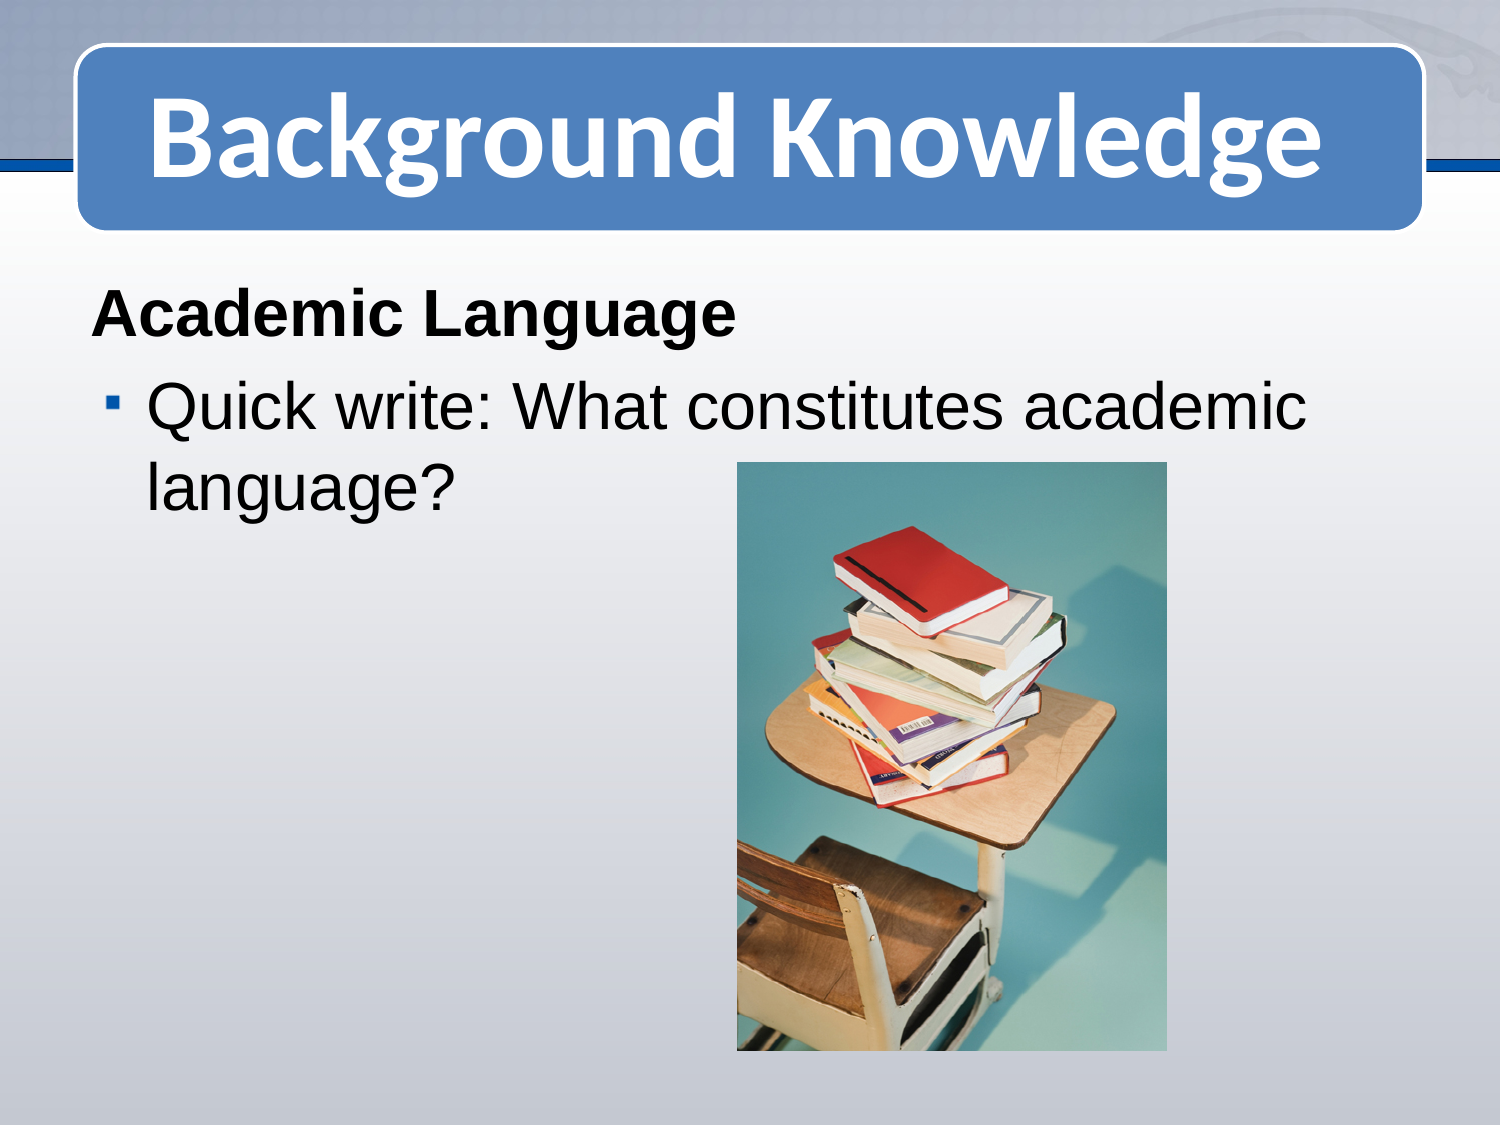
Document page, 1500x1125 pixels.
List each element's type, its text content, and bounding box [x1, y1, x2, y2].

picture [0, 0, 1500, 1125]
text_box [74, 44, 1426, 233]
list Academic Language Quick write: What constitutes academic language? [74, 262, 1426, 1006]
